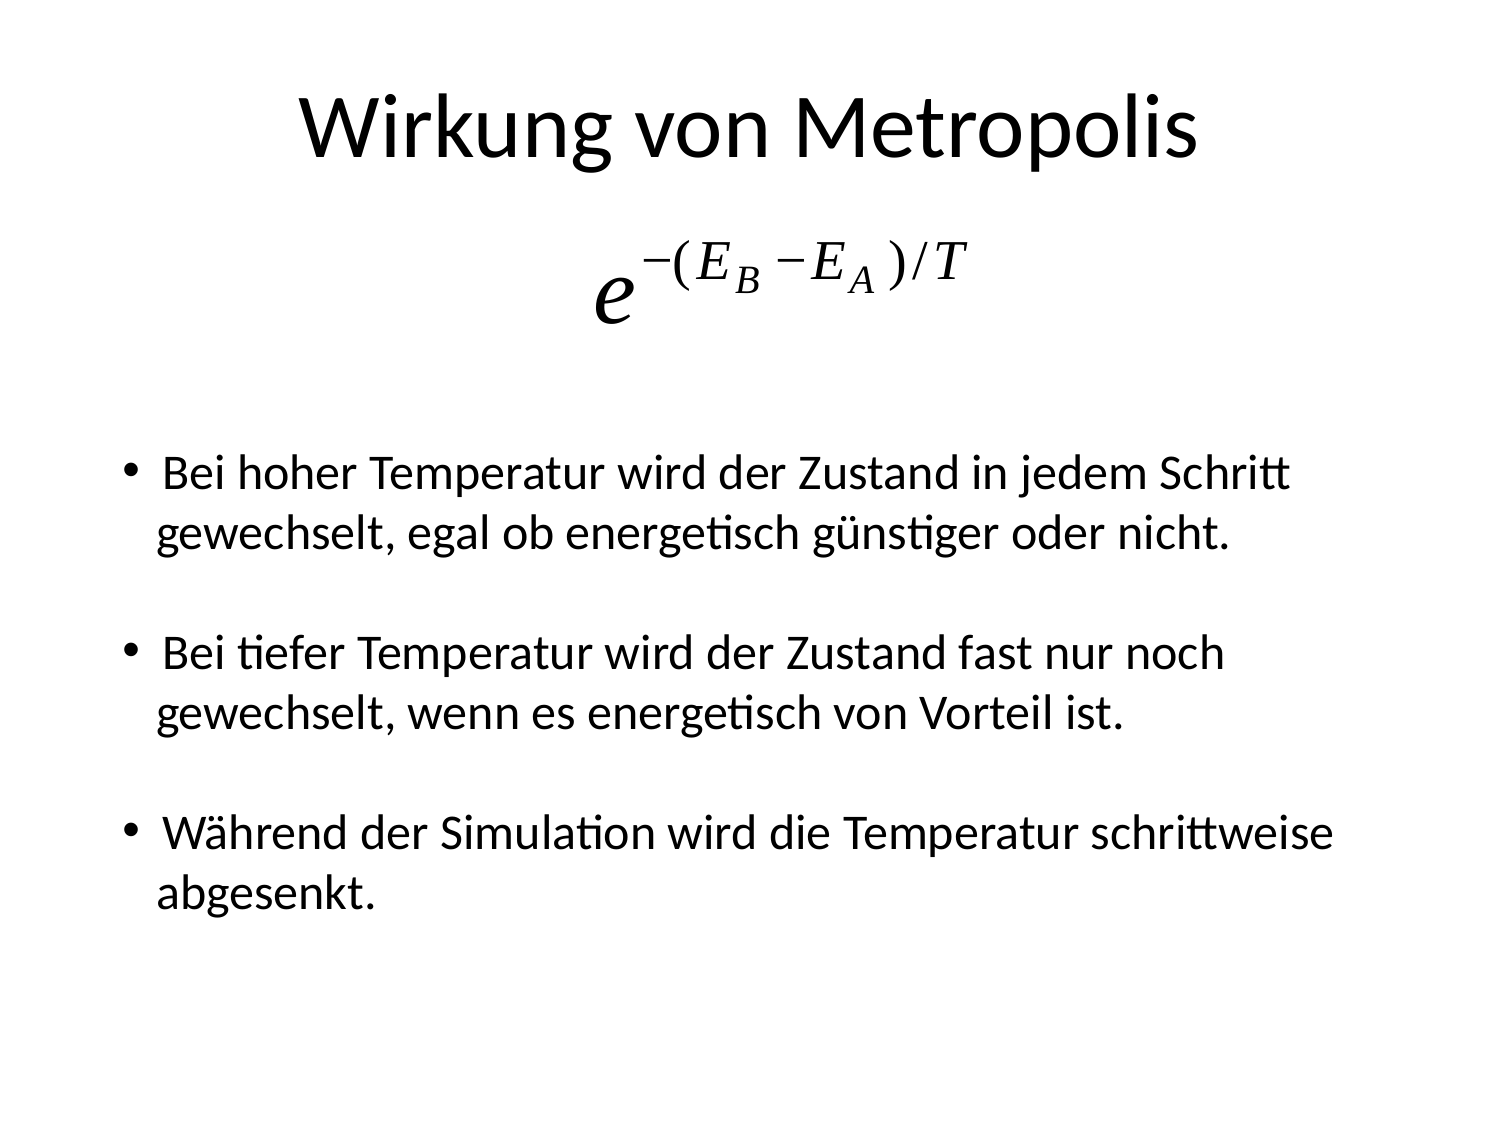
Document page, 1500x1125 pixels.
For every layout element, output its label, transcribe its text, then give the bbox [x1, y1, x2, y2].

title Wirkung von Metropolis [75, 21, 1425, 332]
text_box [580, 226, 984, 332]
text_box Bei hoher Temperatur wird der Zustand in jedem Schritt gewechselt, egal ob energetisch günstiger oder nicht. Bei tiefer Temperatur wird der Zustand fast nur noch gewechselt, wenn es energetisch von Vorteil ist. Während der Simulation wird die Temperatur schrittweise abgesenkt. [107, 431, 1367, 927]
